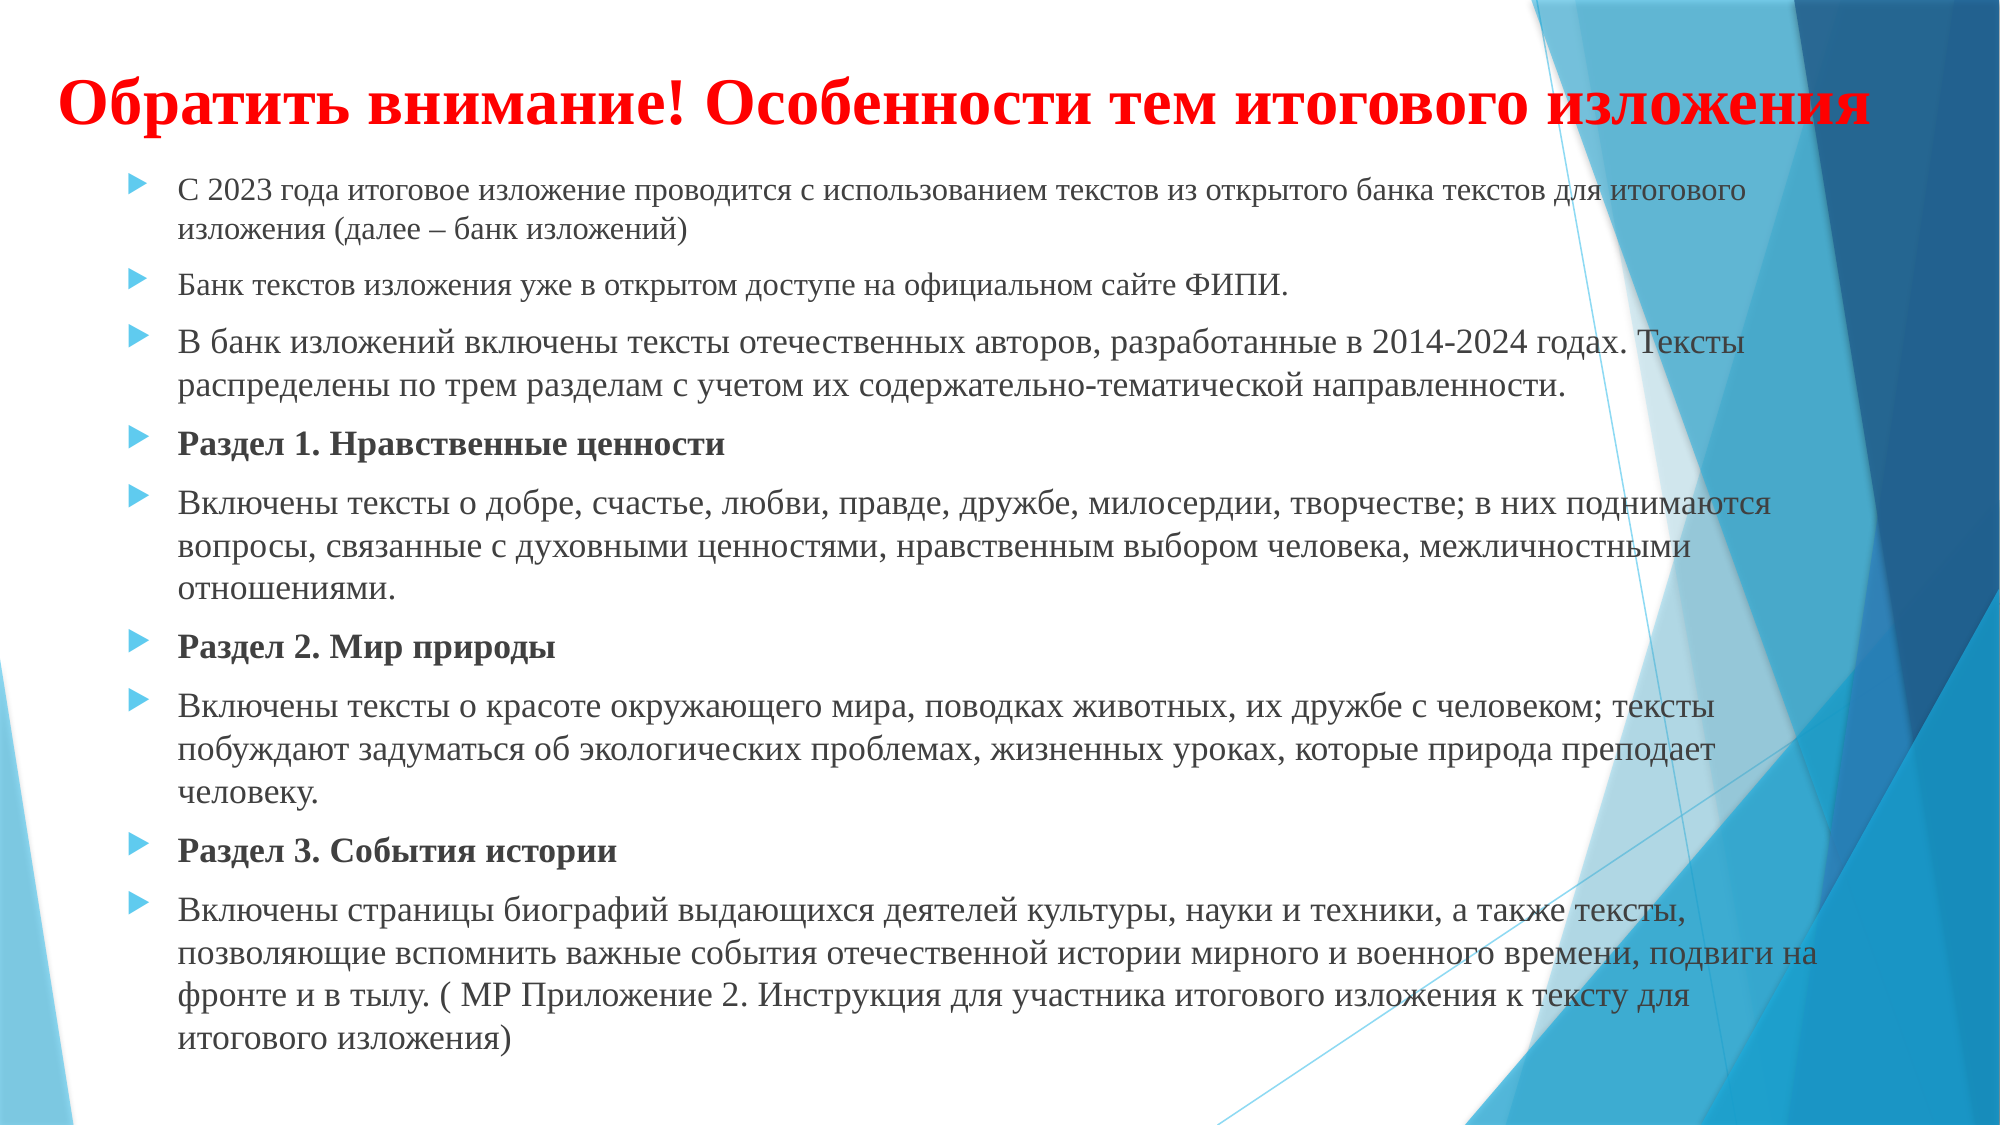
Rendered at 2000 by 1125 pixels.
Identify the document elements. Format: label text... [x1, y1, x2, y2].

list С 2023 года итоговое изложение проводится с использованием текстов из открытого банка текстов для итогового изложения (далее – банк изложений) Банк текстов изложения уже в открытом доступе на официальном сайте ФИПИ. В банк изложений включены тексты отечественных авторов, разработанные в 2014-2024 годах. Тексты распределены по трем разделам с учетом их содержательно-тематической направленности. Раздел 1. Нравственные ценности Включены тексты о добре, счастье, любви, правде, дружбе, милосердии, творчестве; в них поднимаются вопросы, связанные с духовными ценностями, нравственным выбором человека, межличностными отношениями. Раздел 2. Мир природы Включены тексты о красоте окружающего мира, поводках животных, их дружбе с человеком; тексты побуждают задуматься об экологических проблемах, жизненных уроках, которые природа преподает человеку. Раздел 3. События истории Включены страницы биографий выдающихся деятелей культуры, науки и техники, а также тексты, позволяющие вспомнить важные события отечественной истории мирного и военного времени, подвиги на фронте и в тылу. ( МР Приложение 2. Инструкция для участника итогового изложения к тексту для итогового изложения) [111, 160, 1850, 1071]
title Обратить внимание! Особенности тем итогового изложения [42, 50, 1922, 317]
